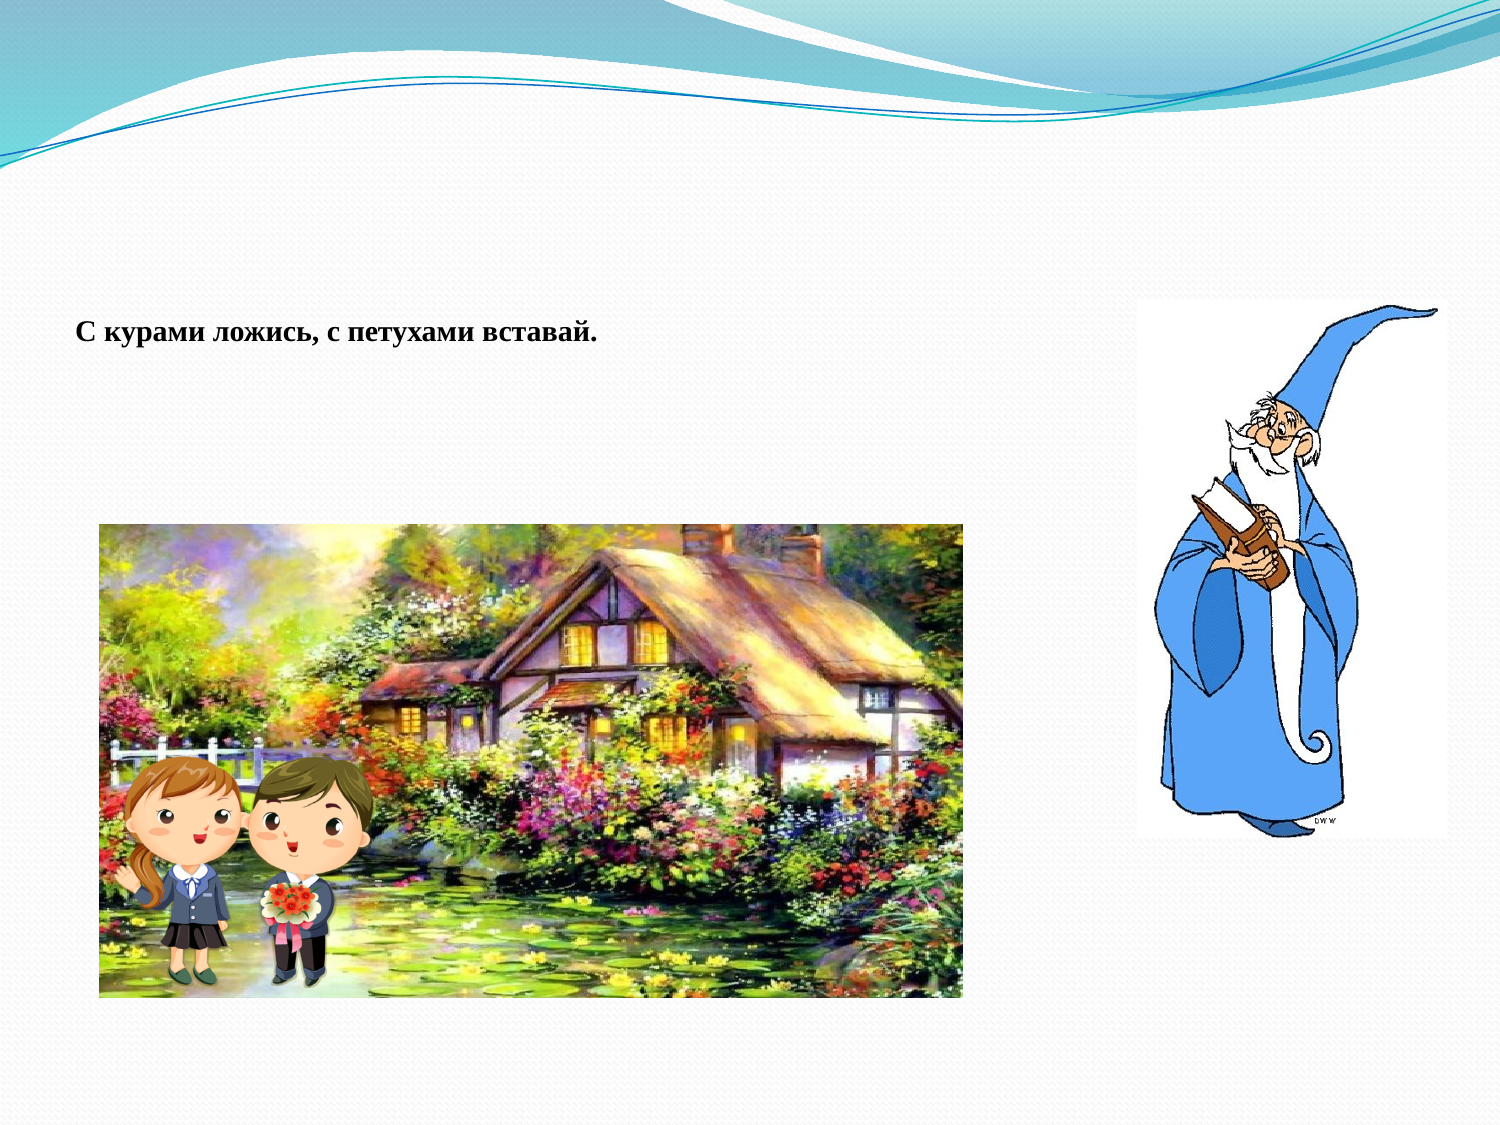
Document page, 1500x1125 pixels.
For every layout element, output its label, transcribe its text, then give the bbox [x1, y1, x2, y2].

title С курами ложись, с петухами вставай. [75, 45, 1425, 438]
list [1137, 299, 1447, 838]
picture [99, 524, 963, 998]
